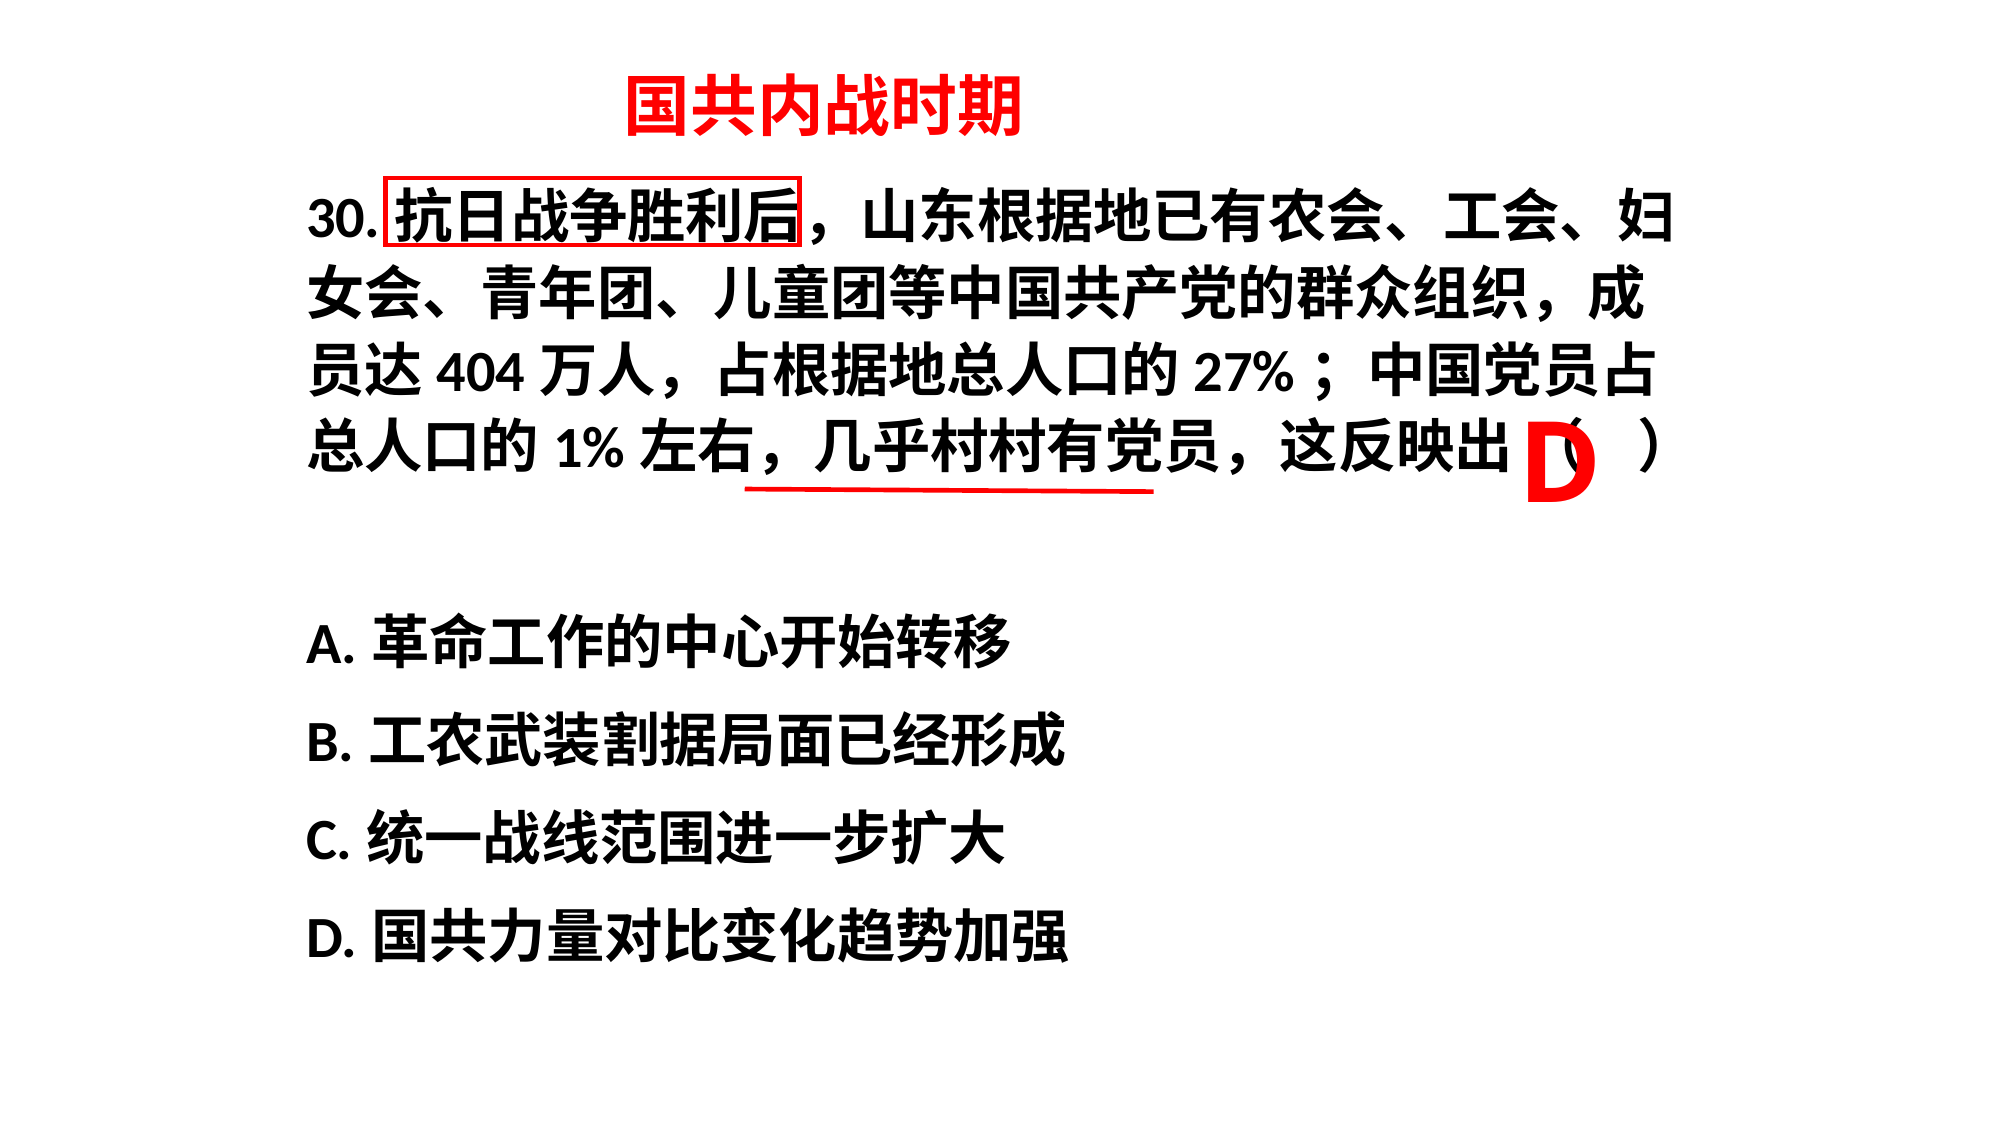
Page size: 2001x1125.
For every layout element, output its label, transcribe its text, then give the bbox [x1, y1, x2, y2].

text_box 国共内战时期 [608, 56, 1050, 152]
text_box D [1503, 382, 1617, 532]
list 30.抗日战争胜利后，山东根据地已有农会、工会、妇女会、青年团、儿童团等中国共产党的群众组织，成员达404万人，占根据地总人口的27%；中国党员占总人口的1%左右，几乎村村有党员，这反映出 （ ） A.革命工作的中心开始转移 B.工农武装割据局面已经形成 C.统一战线范围进一步扩大 D.国共力量对比变化趋势加强 [291, 164, 1714, 995]
text_box [385, 177, 800, 246]
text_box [744, 488, 1154, 492]
